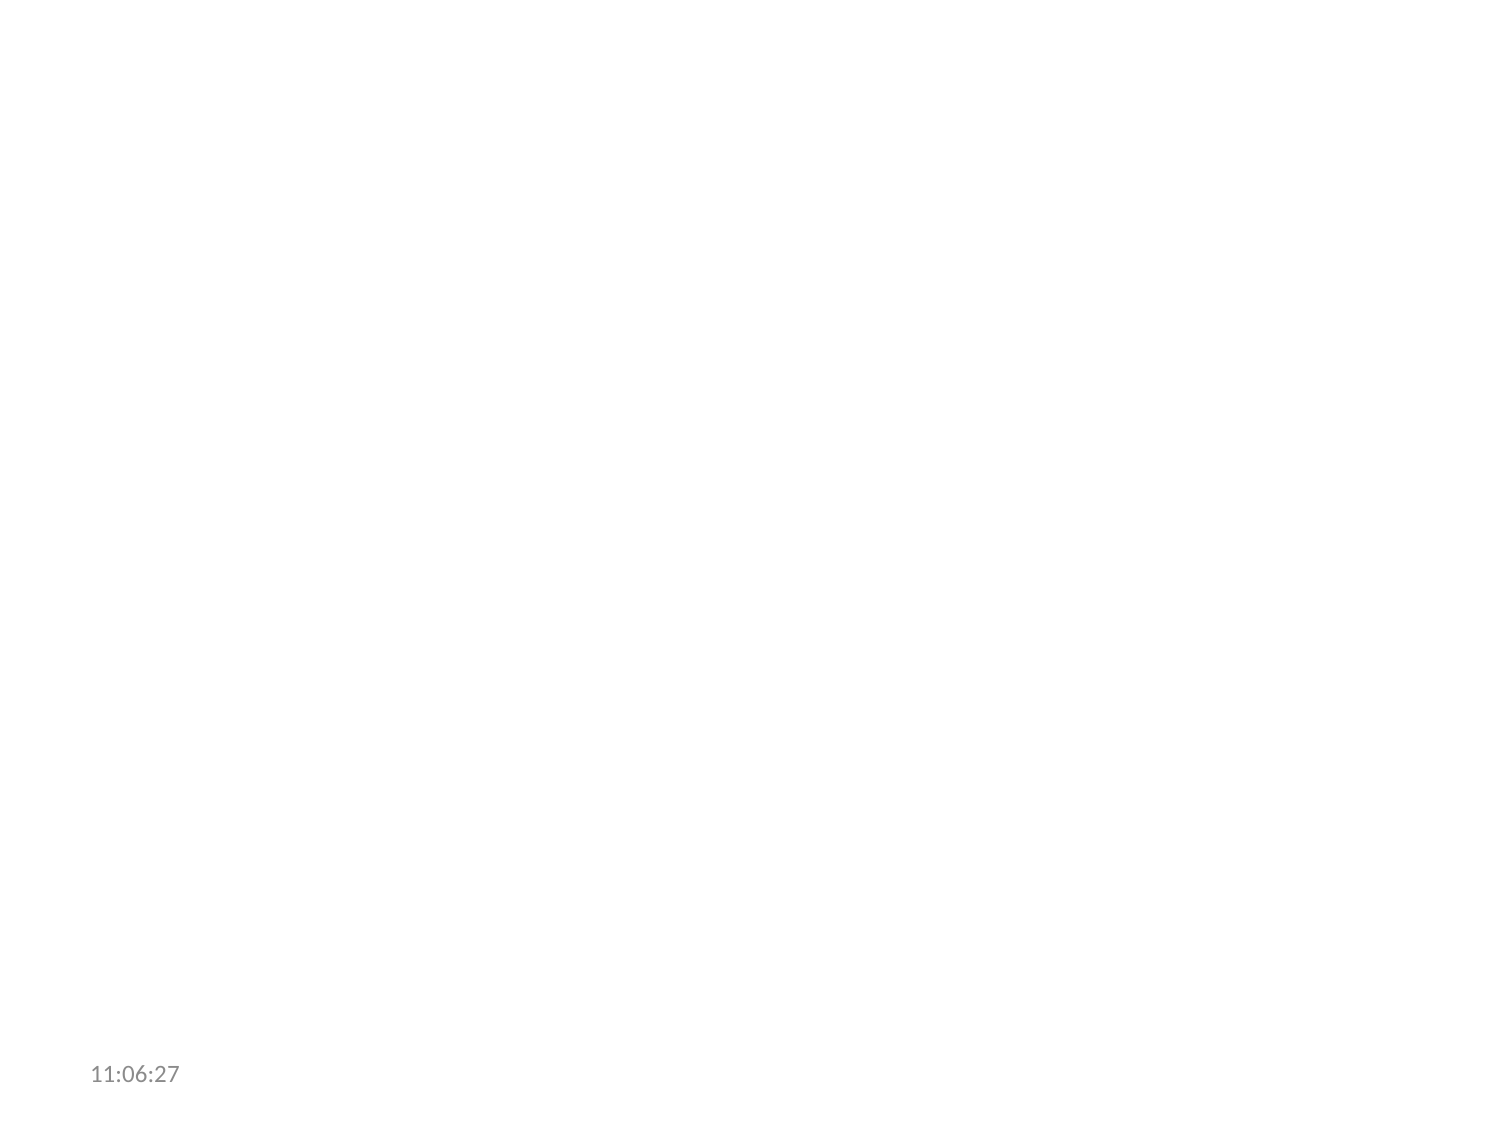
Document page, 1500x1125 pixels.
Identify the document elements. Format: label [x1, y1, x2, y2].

slide_number [75, 1042, 425, 1103]
